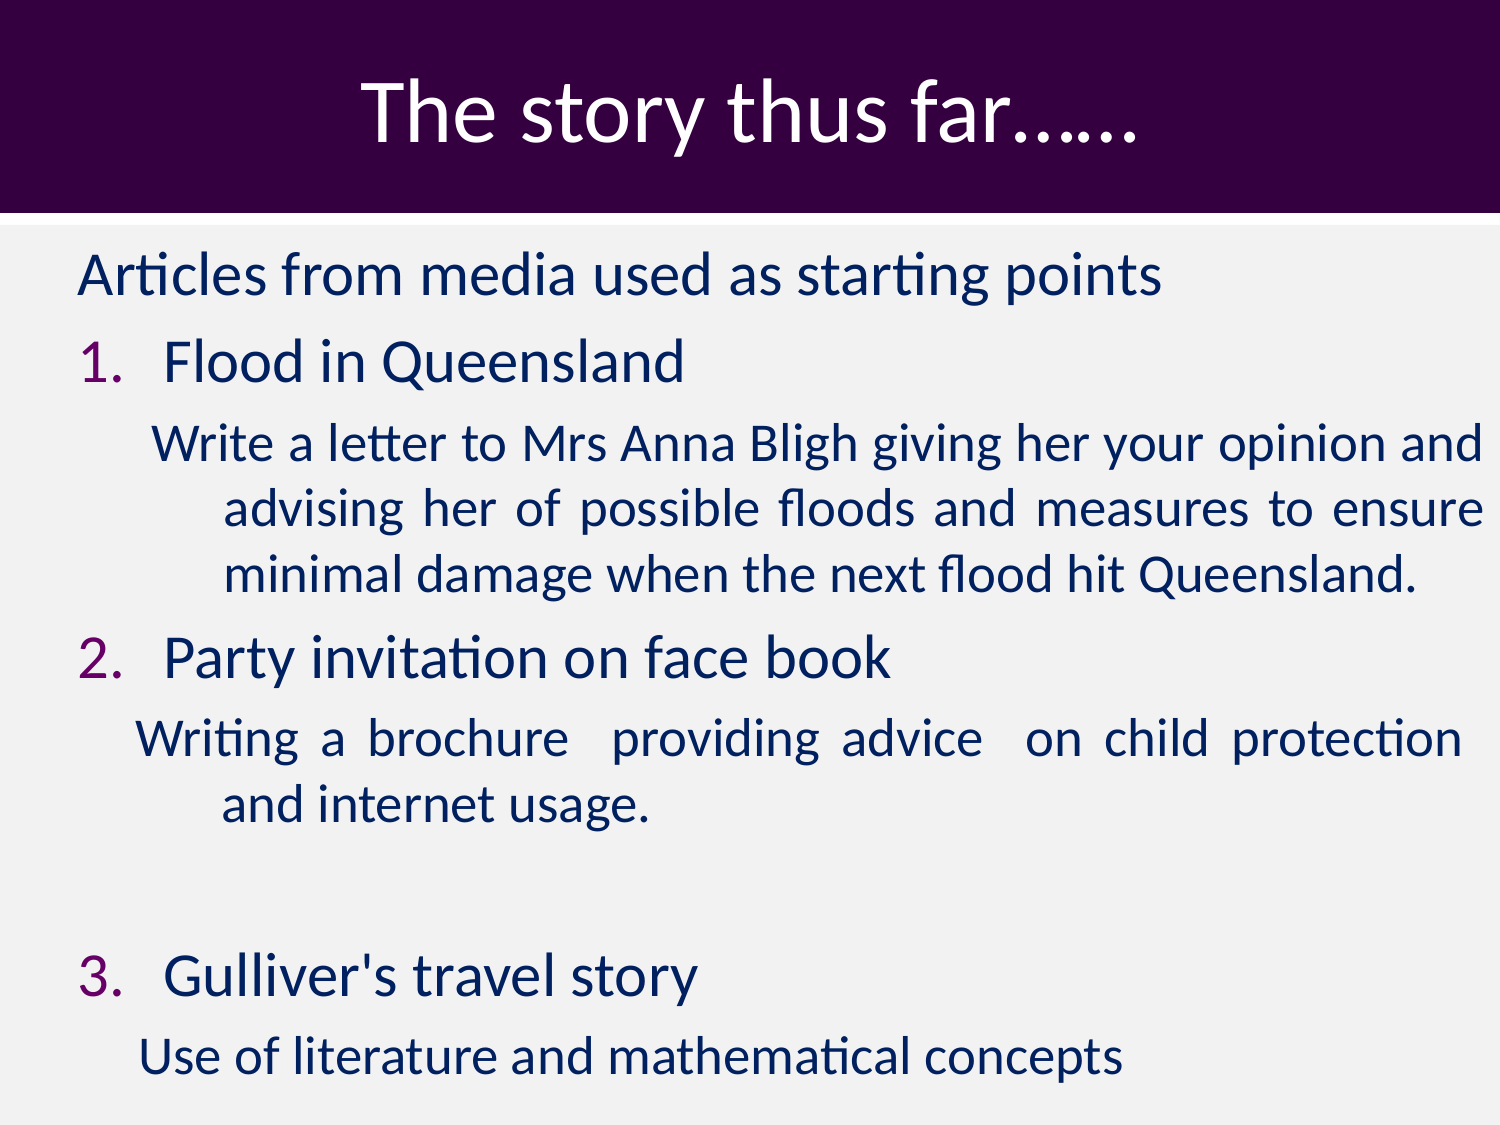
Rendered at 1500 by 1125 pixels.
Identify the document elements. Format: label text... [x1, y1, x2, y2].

list Articles from media used as starting points Flood in Queensland Write a letter to Mrs Anna Bligh giving her your opinion and advising her of possible floods and measures to ensure minimal damage when the next flood hit Queensland. Party invitation on face book Writing a brochure providing advice on child protection and internet usage. Gulliver's travel story Use of literature and mathematical concepts [0, 224, 1500, 1125]
title The story thus far…… [0, 0, 1500, 213]
